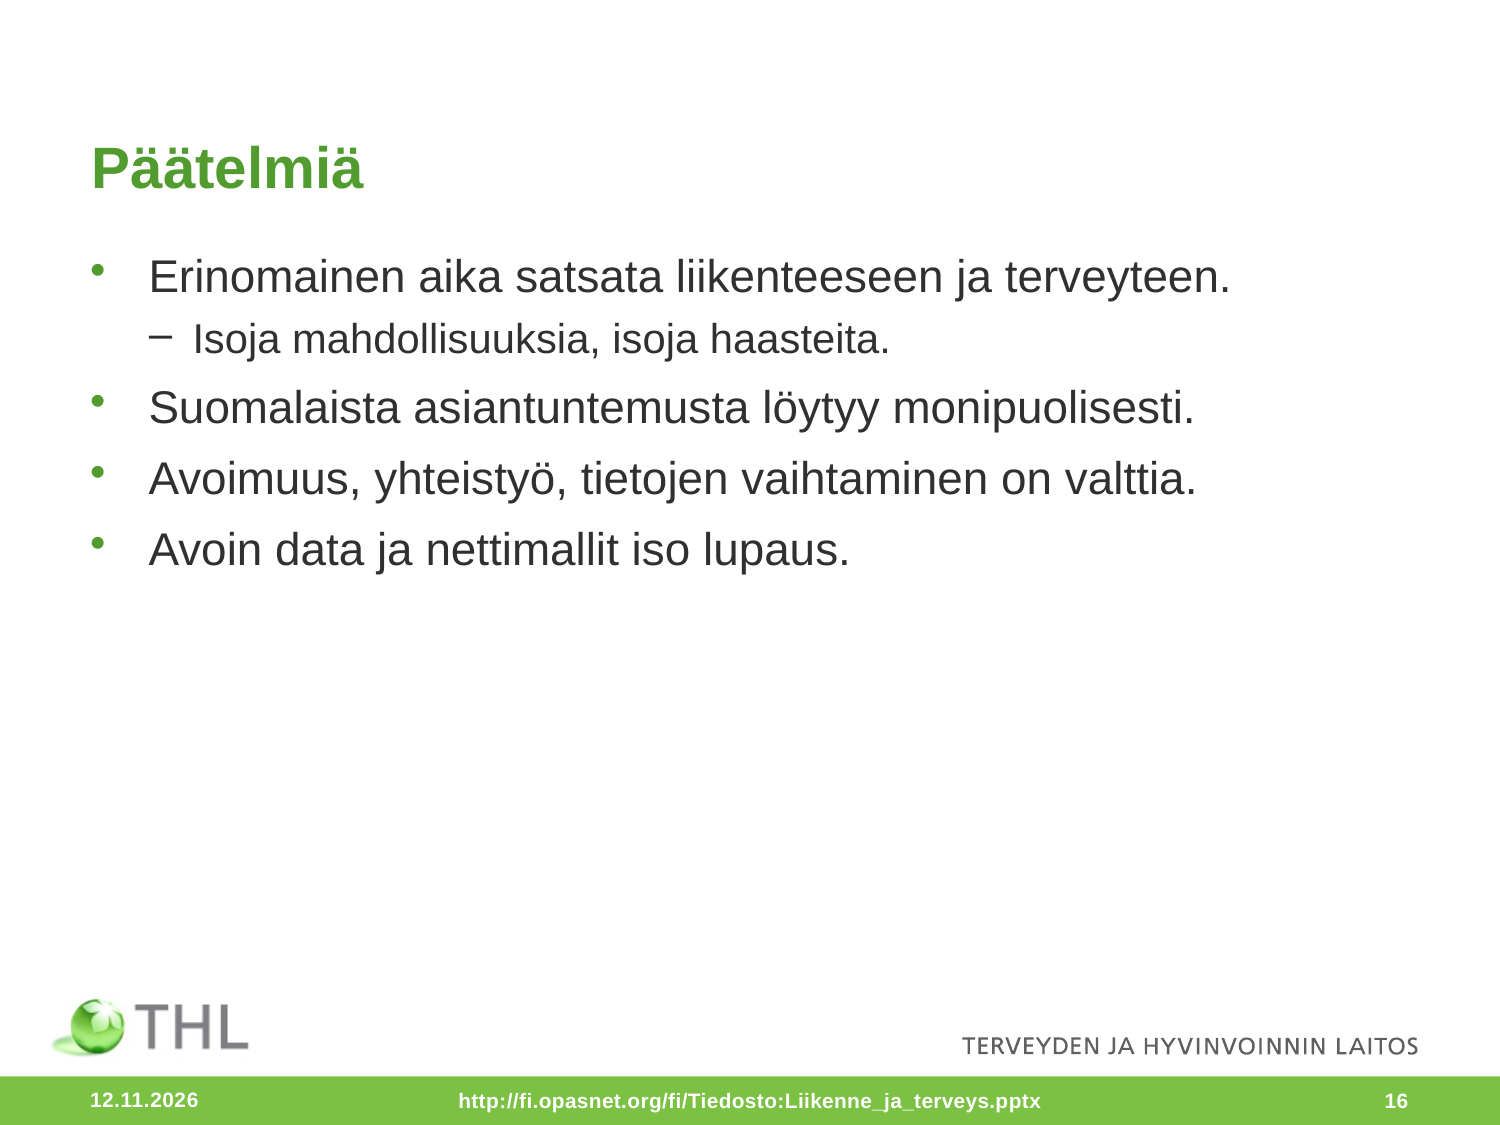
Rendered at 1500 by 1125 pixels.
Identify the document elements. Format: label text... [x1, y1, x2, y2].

list Erinomainen aika satsata liikenteeseen ja terveyteen. Isoja mahdollisuuksia, isoja haasteita. Suomalaista asiantuntemusta löytyy monipuolisesti. Avoimuus, yhteistyö, tietojen vaihtaminen on valttia. Avoin data ja nettimallit iso lupaus. [74, 243, 1424, 965]
picture [24, 983, 275, 1067]
footer http://fi.opasnet.org/fi/Tiedosto:Liikenne_ja_terveys.pptx [253, 1082, 1245, 1118]
title Päätelmiä [76, 42, 1424, 209]
slide_number 16 [1245, 1082, 1424, 1118]
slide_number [74, 1080, 255, 1118]
